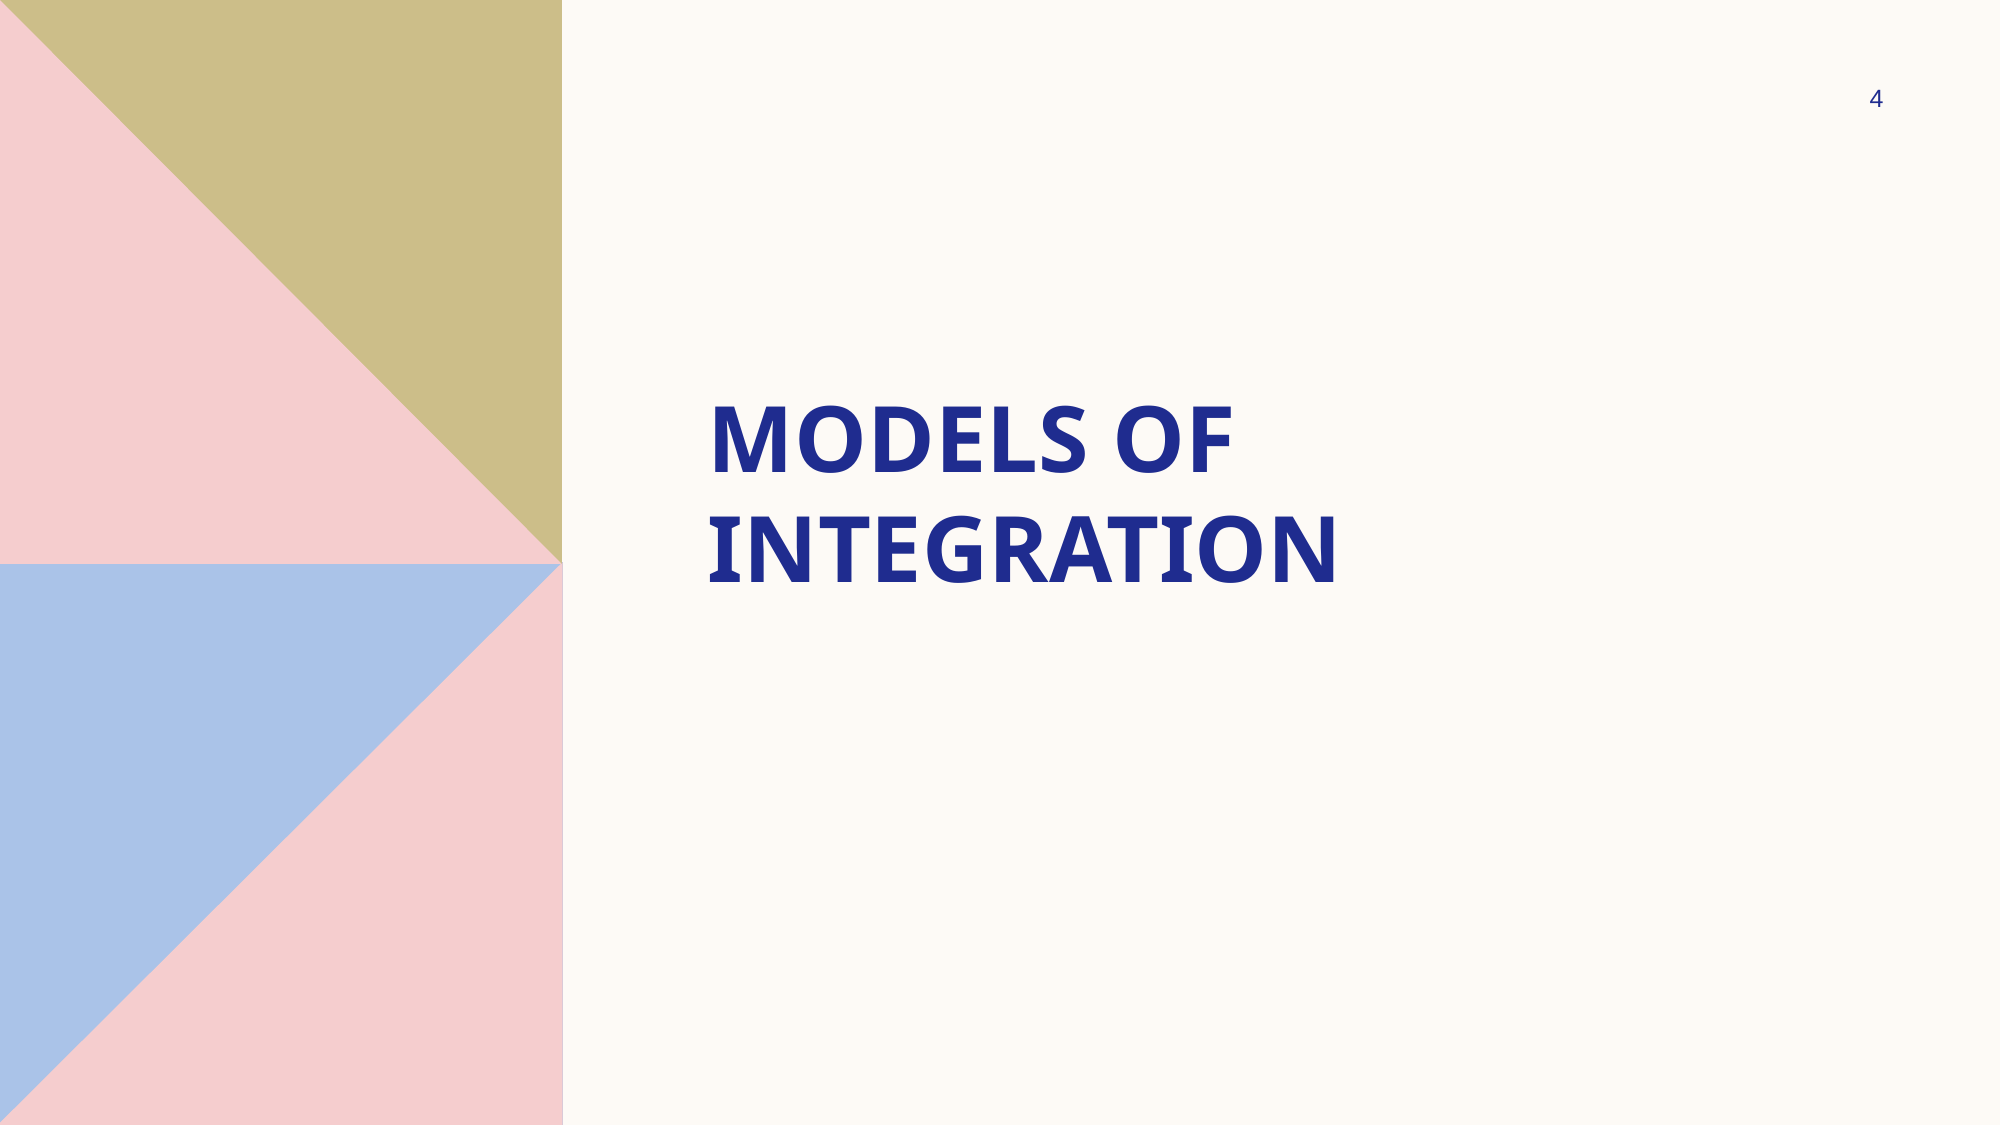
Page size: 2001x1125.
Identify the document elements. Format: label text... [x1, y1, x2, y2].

slide_number 4 [1795, 75, 1958, 120]
title Models of Integration [693, 373, 1803, 500]
